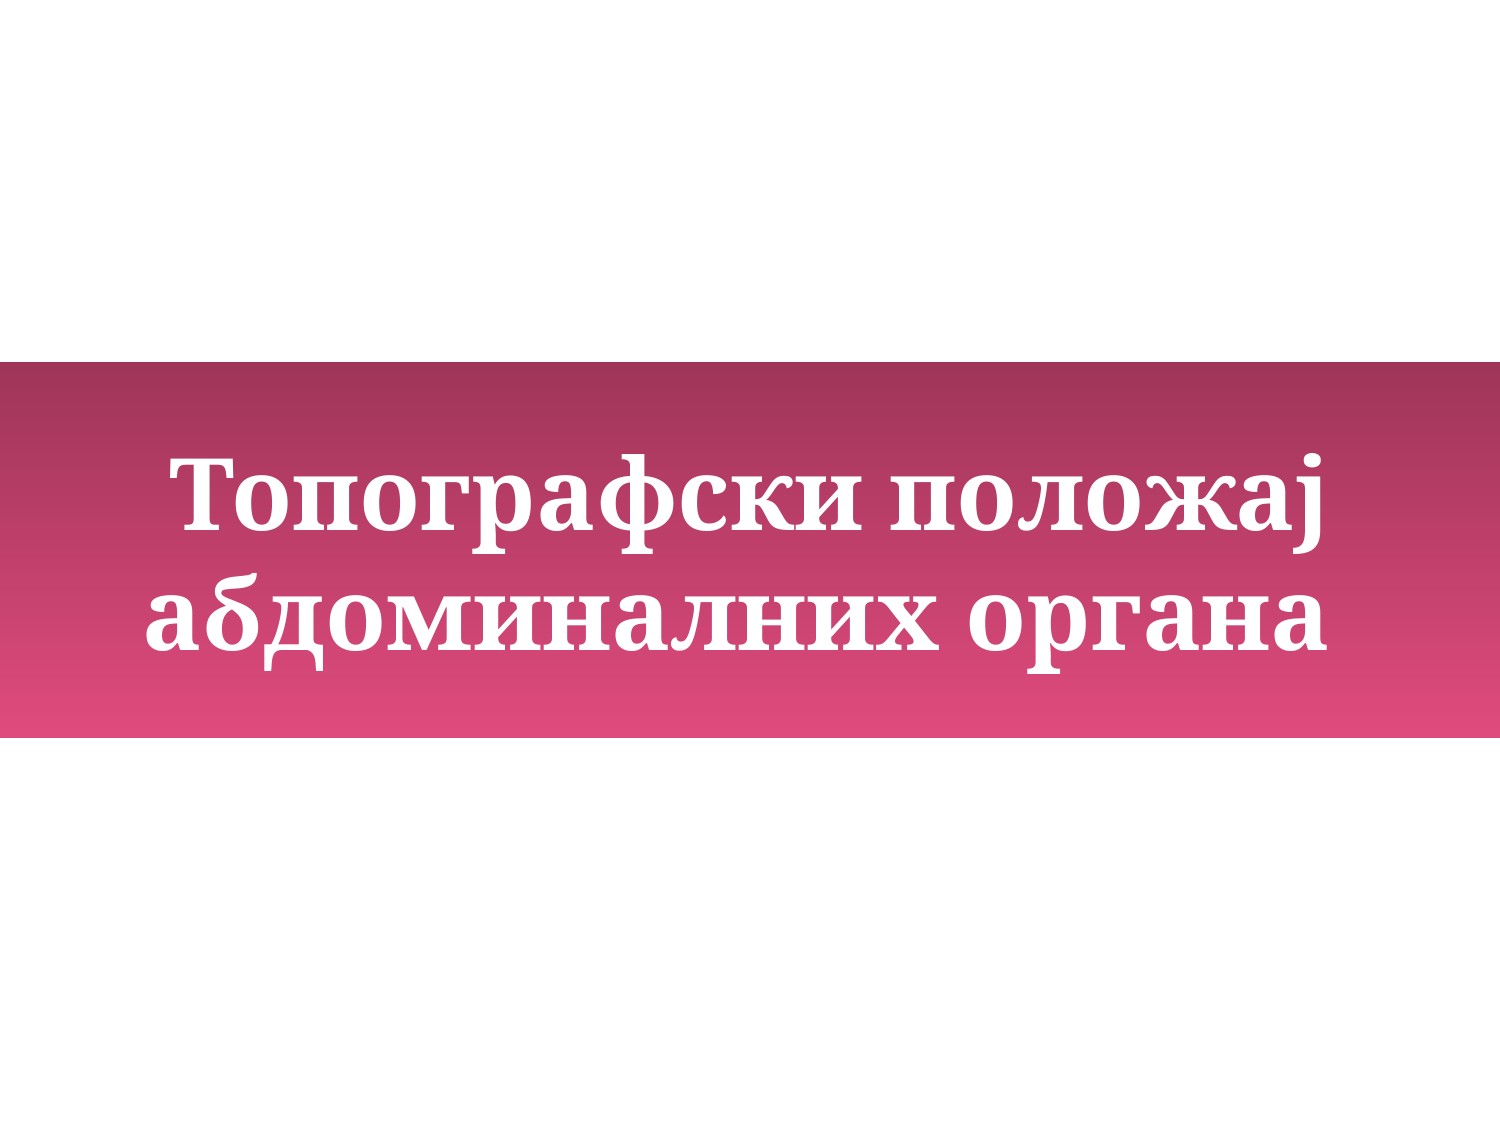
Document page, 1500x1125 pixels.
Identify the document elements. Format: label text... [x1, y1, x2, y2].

text_box Топографски положај абдоминалних органа [0, 362, 1500, 738]
